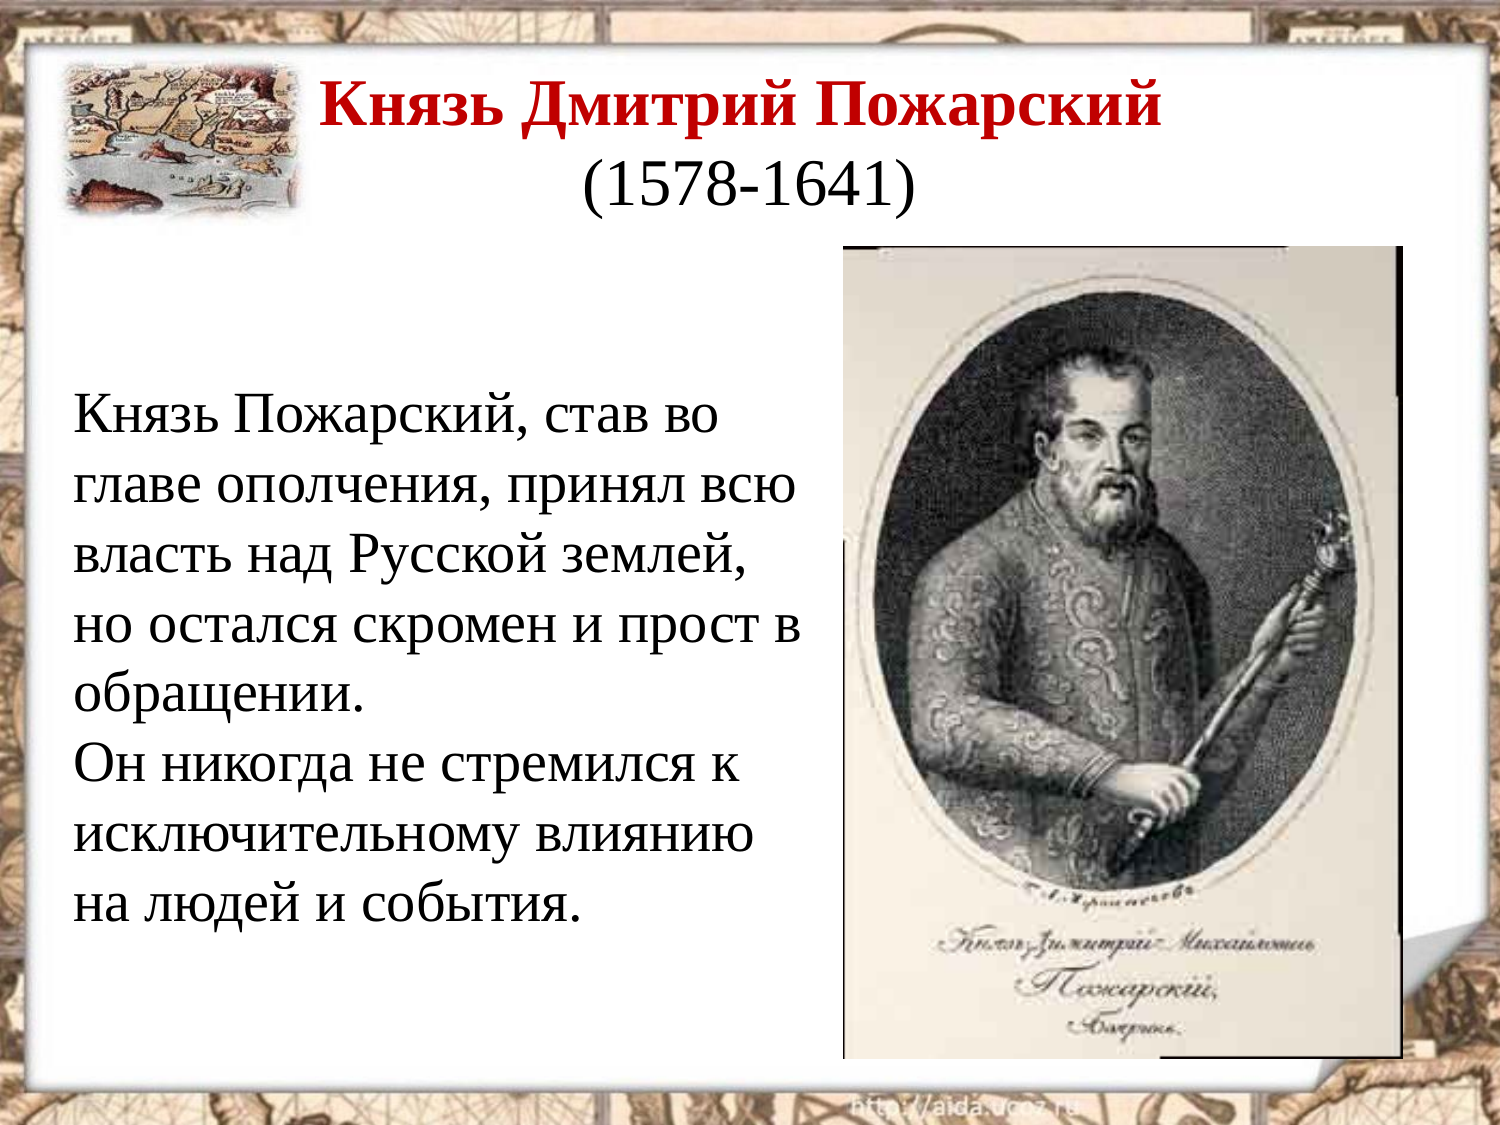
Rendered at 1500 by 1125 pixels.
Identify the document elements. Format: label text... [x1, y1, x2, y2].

title Князь Дмитрий Пожарский (1578-1641) [74, 44, 1426, 233]
picture [0, 0, 1500, 1125]
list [843, 245, 1403, 1059]
text_box Князь Пожарский, став во главе ополчения, принял всю власть над Русской землей, но остался скромен и прост в обращении. Он никогда не стремился к исключительному влиянию на людей и события. [58, 366, 821, 941]
